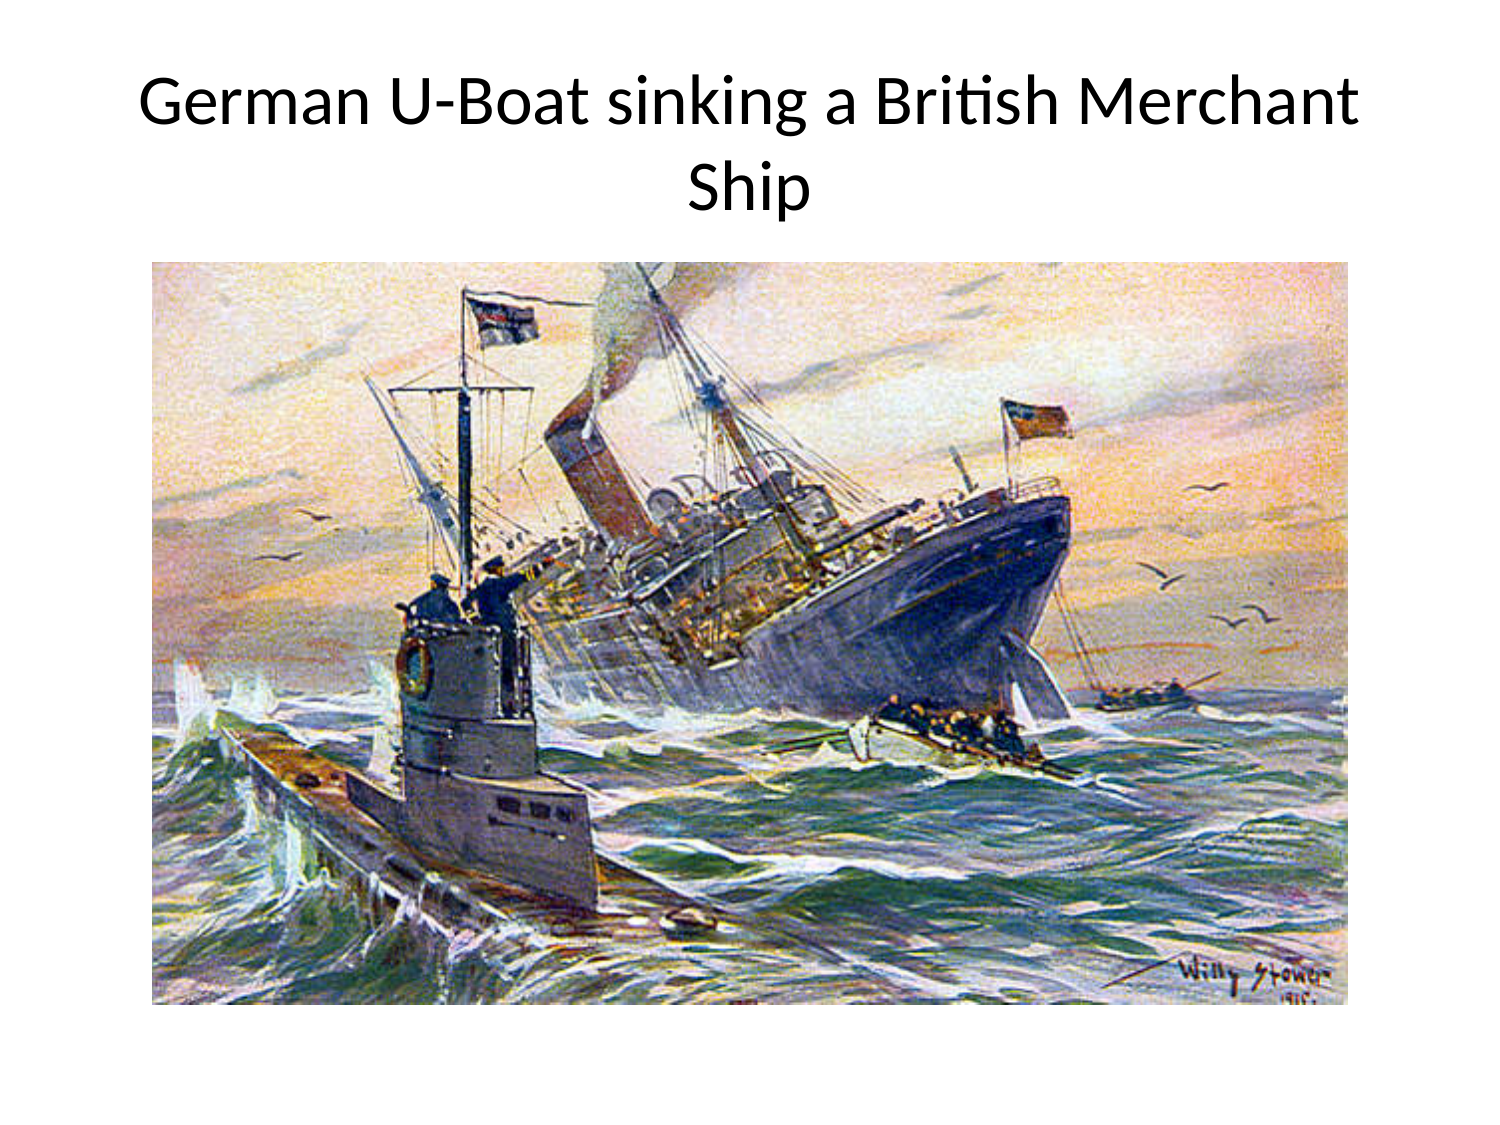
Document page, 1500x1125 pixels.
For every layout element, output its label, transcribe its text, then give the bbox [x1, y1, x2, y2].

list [74, 262, 1426, 1006]
title German U-Boat sinking a British Merchant Ship [75, 45, 1425, 233]
